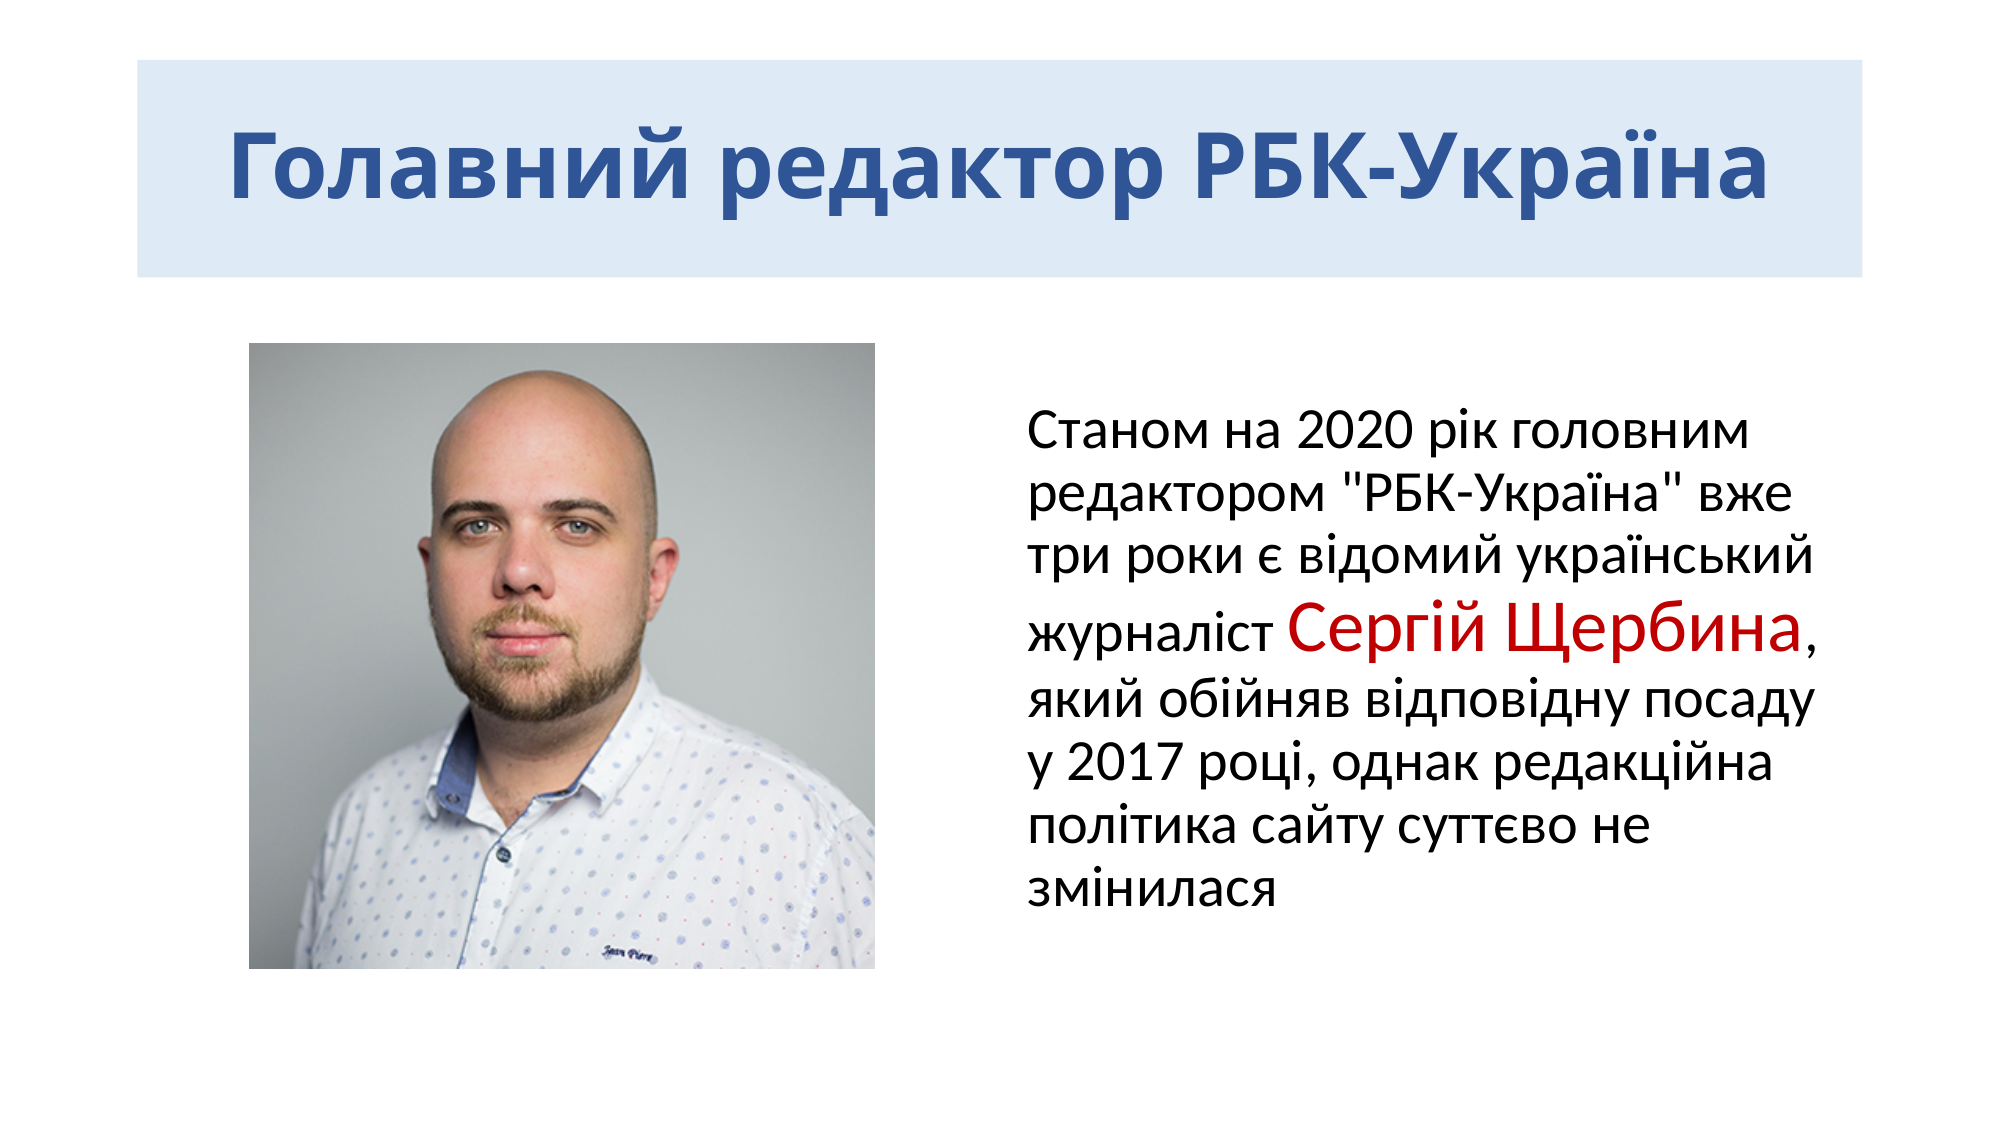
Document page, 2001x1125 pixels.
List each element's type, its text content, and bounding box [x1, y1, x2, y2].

title Голавний редактор РБК-Україна [137, 59, 1863, 278]
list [249, 343, 875, 969]
list Станом на 2020 рік головним редактором "РБК-Україна" вже три роки є відомий український журналіст Сергій Щербина, який обійняв відповідну посаду у 2017 році, однак редакційна політика сайту суттєво не змінилася [1012, 299, 1863, 1014]
